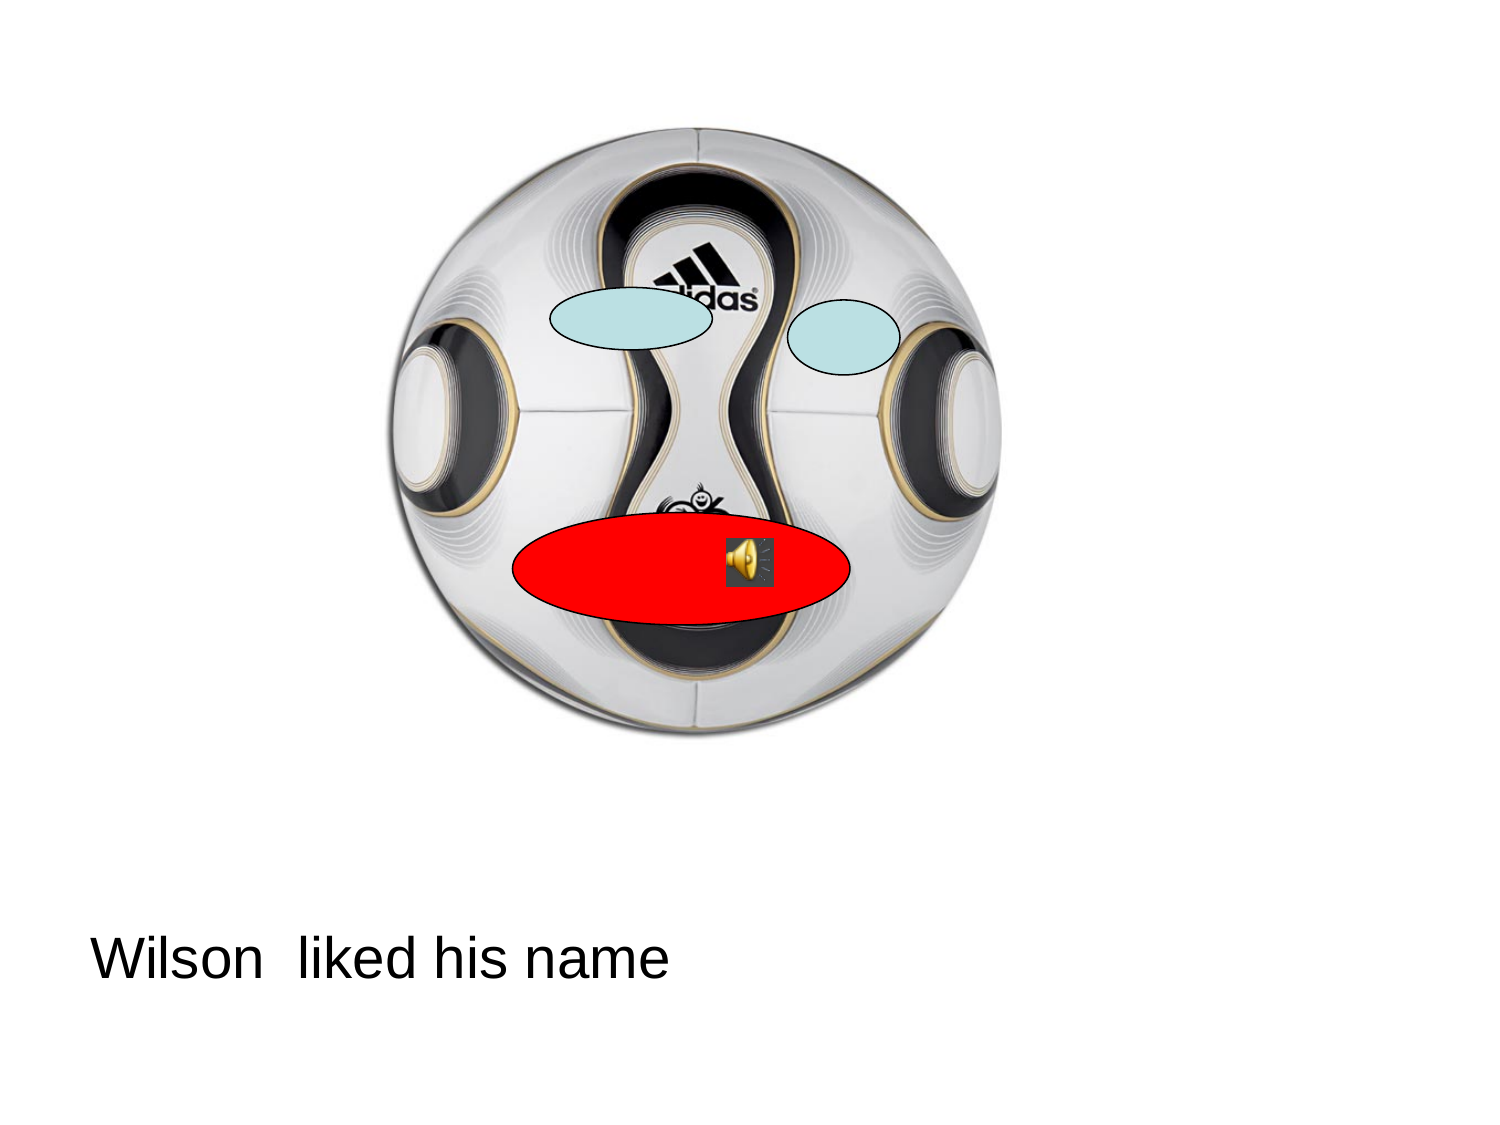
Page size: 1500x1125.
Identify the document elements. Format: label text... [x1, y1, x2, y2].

list Wilson liked his name [74, 912, 738, 1006]
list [362, 99, 1026, 763]
picture [724, 537, 776, 588]
